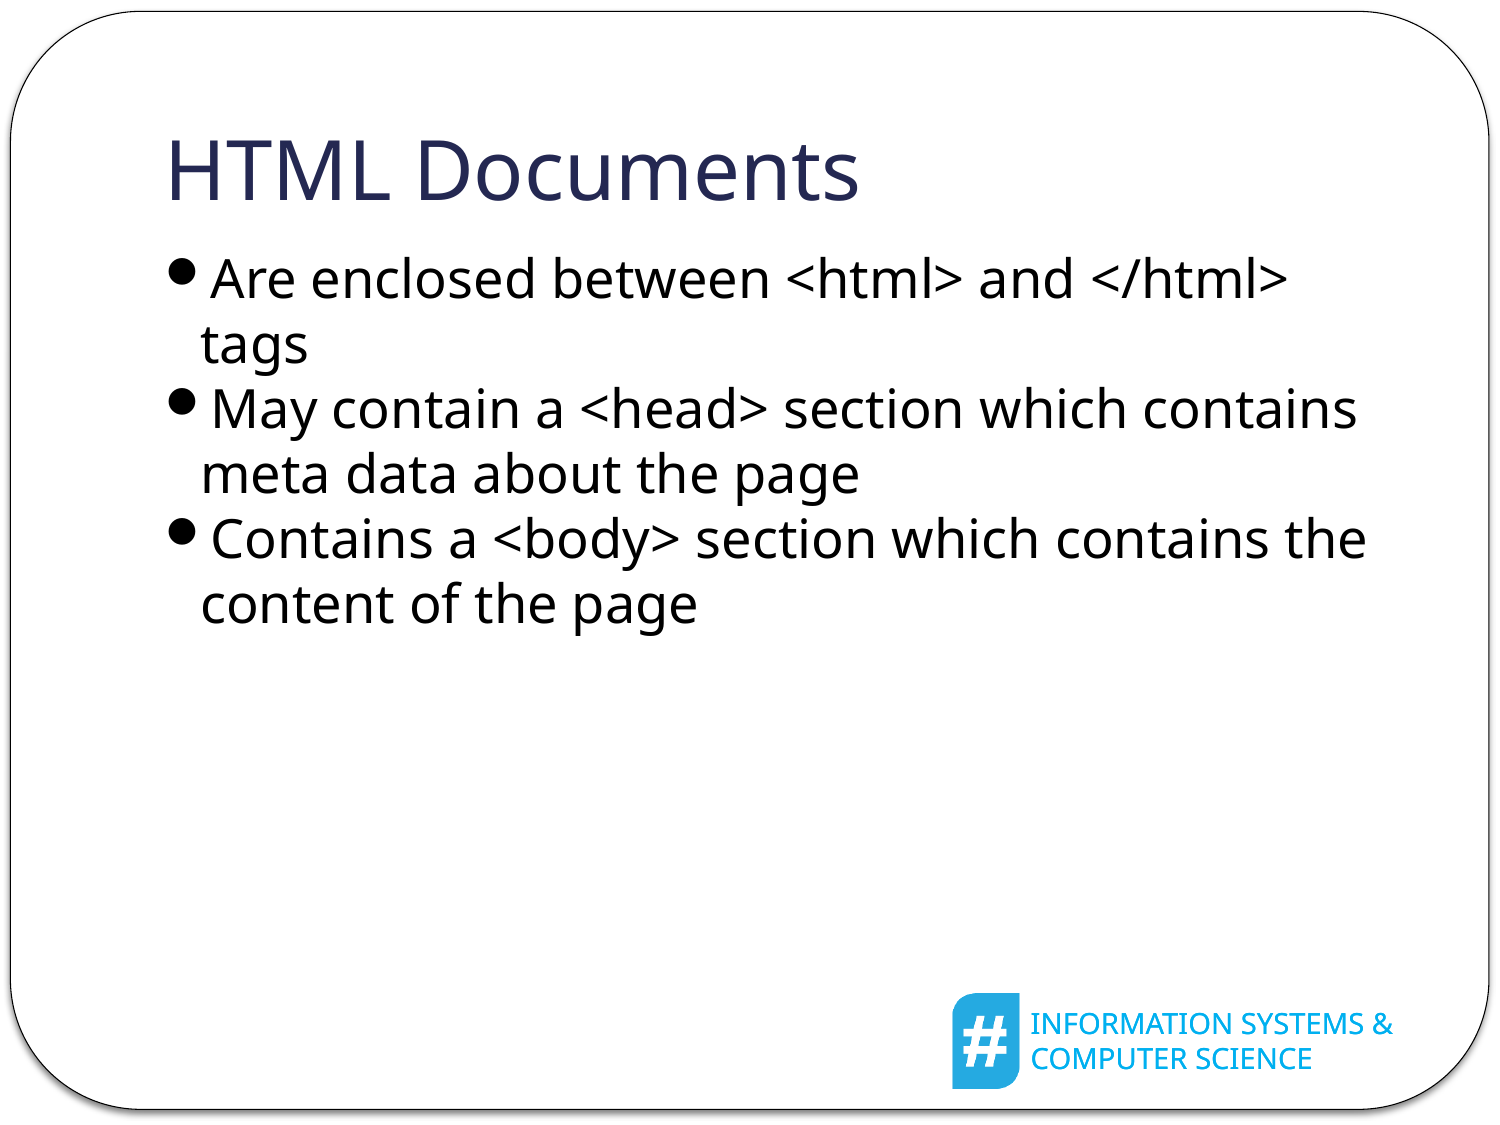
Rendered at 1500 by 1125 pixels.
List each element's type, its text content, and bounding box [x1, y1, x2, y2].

picture [950, 990, 1022, 1090]
text_box HTML Documents [150, 45, 1425, 233]
text_box Are enclosed between <html> and </html> tags May contain a <head> section which contains meta data about the page Contains a <body> section which contains the content of the page [150, 237, 1425, 988]
